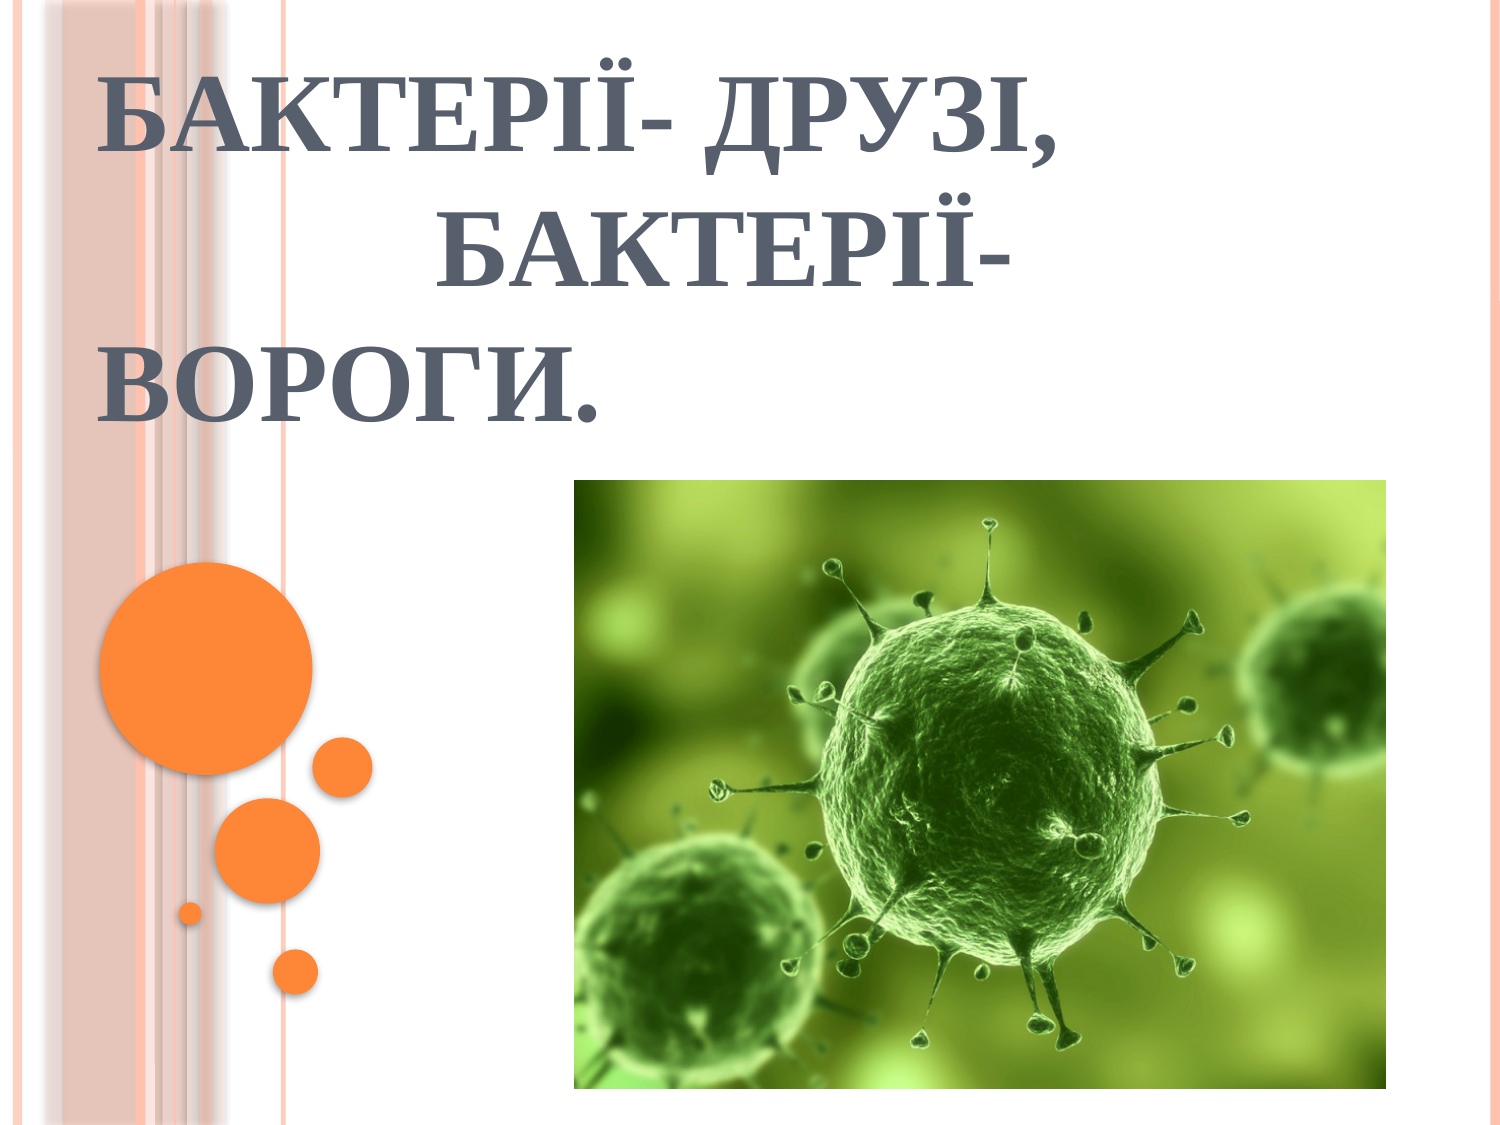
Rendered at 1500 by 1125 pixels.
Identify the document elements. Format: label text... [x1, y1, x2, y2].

title Бактерії- друзі, бактерії- вороги. [82, 140, 1400, 452]
picture [573, 479, 1387, 1090]
